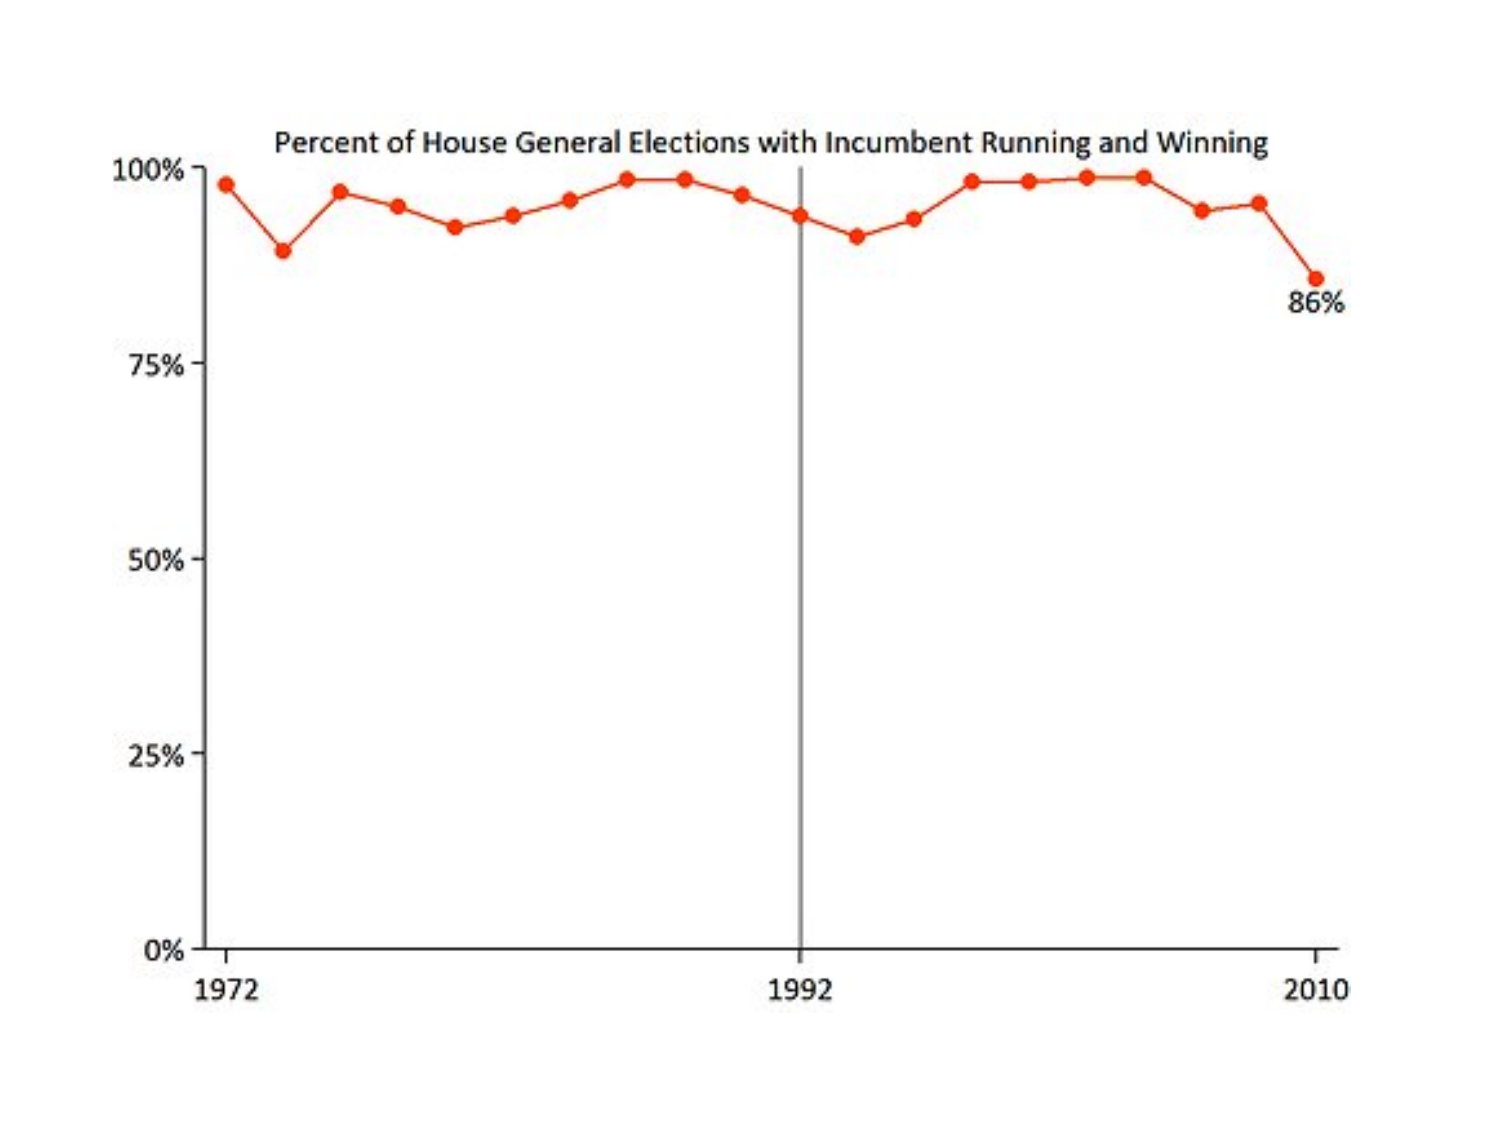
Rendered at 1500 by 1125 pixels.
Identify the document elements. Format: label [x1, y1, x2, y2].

picture [112, 112, 1351, 1013]
